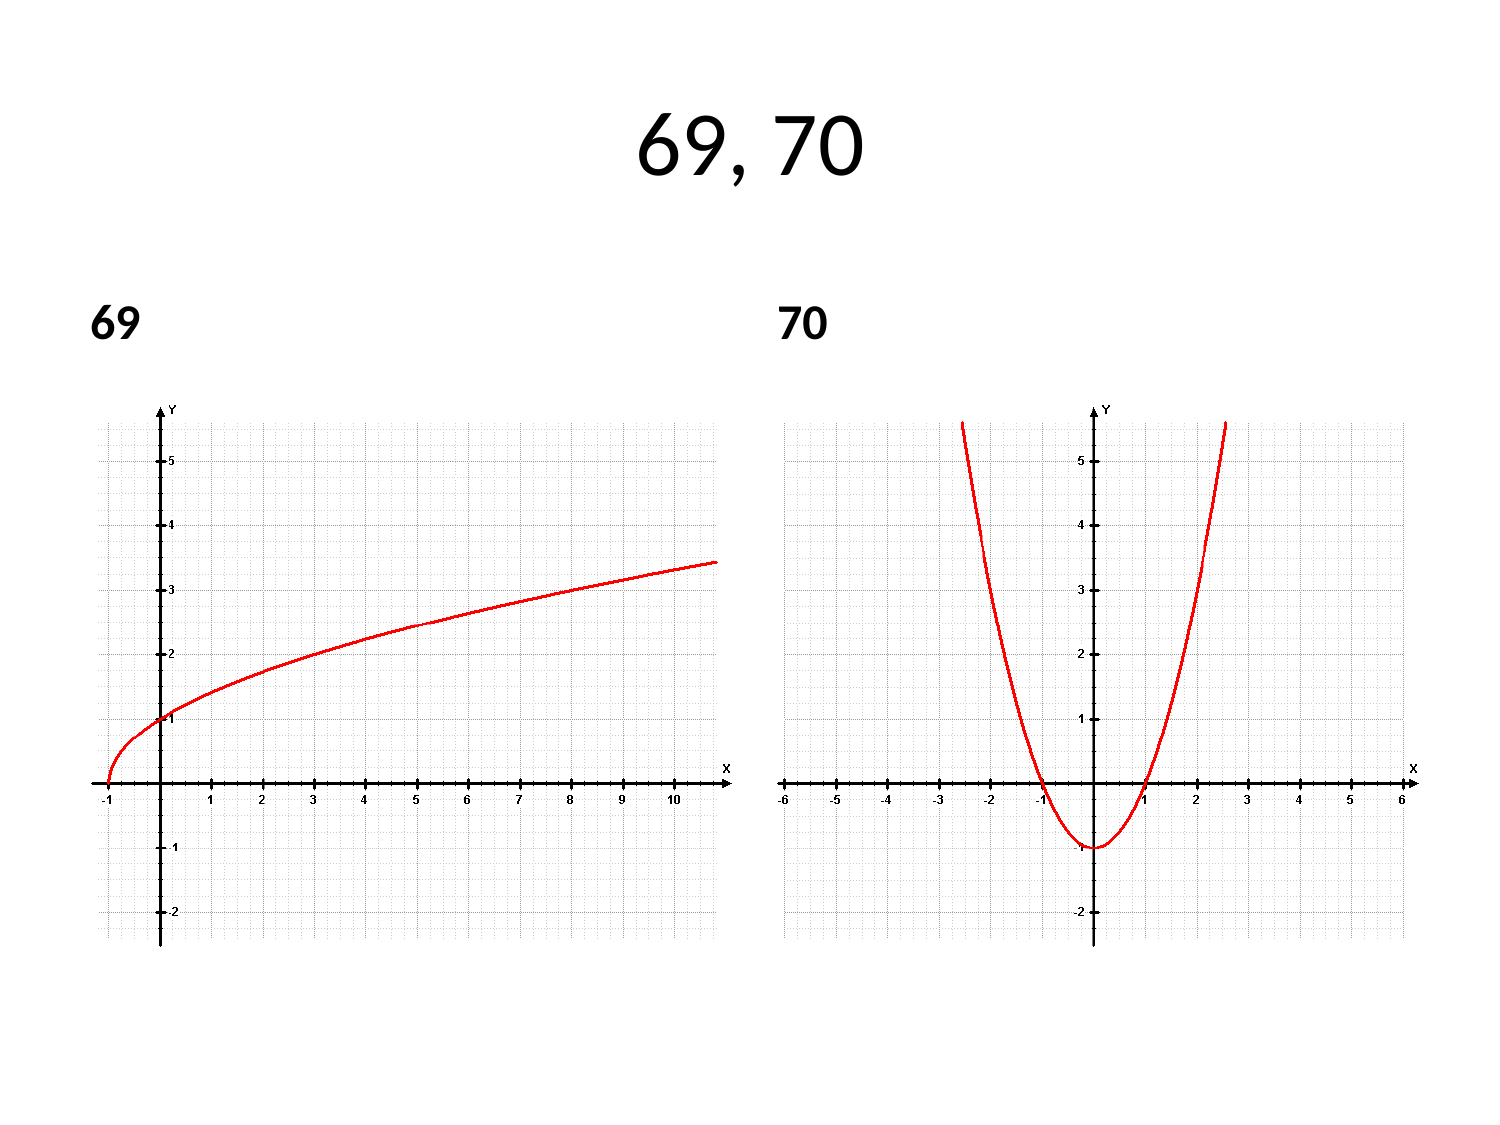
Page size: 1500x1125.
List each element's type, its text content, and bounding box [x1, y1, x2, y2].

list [74, 401, 738, 961]
list 70 [761, 251, 1425, 357]
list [761, 400, 1426, 961]
title 69, 70 [75, 45, 1425, 233]
list 69 [75, 251, 738, 357]
